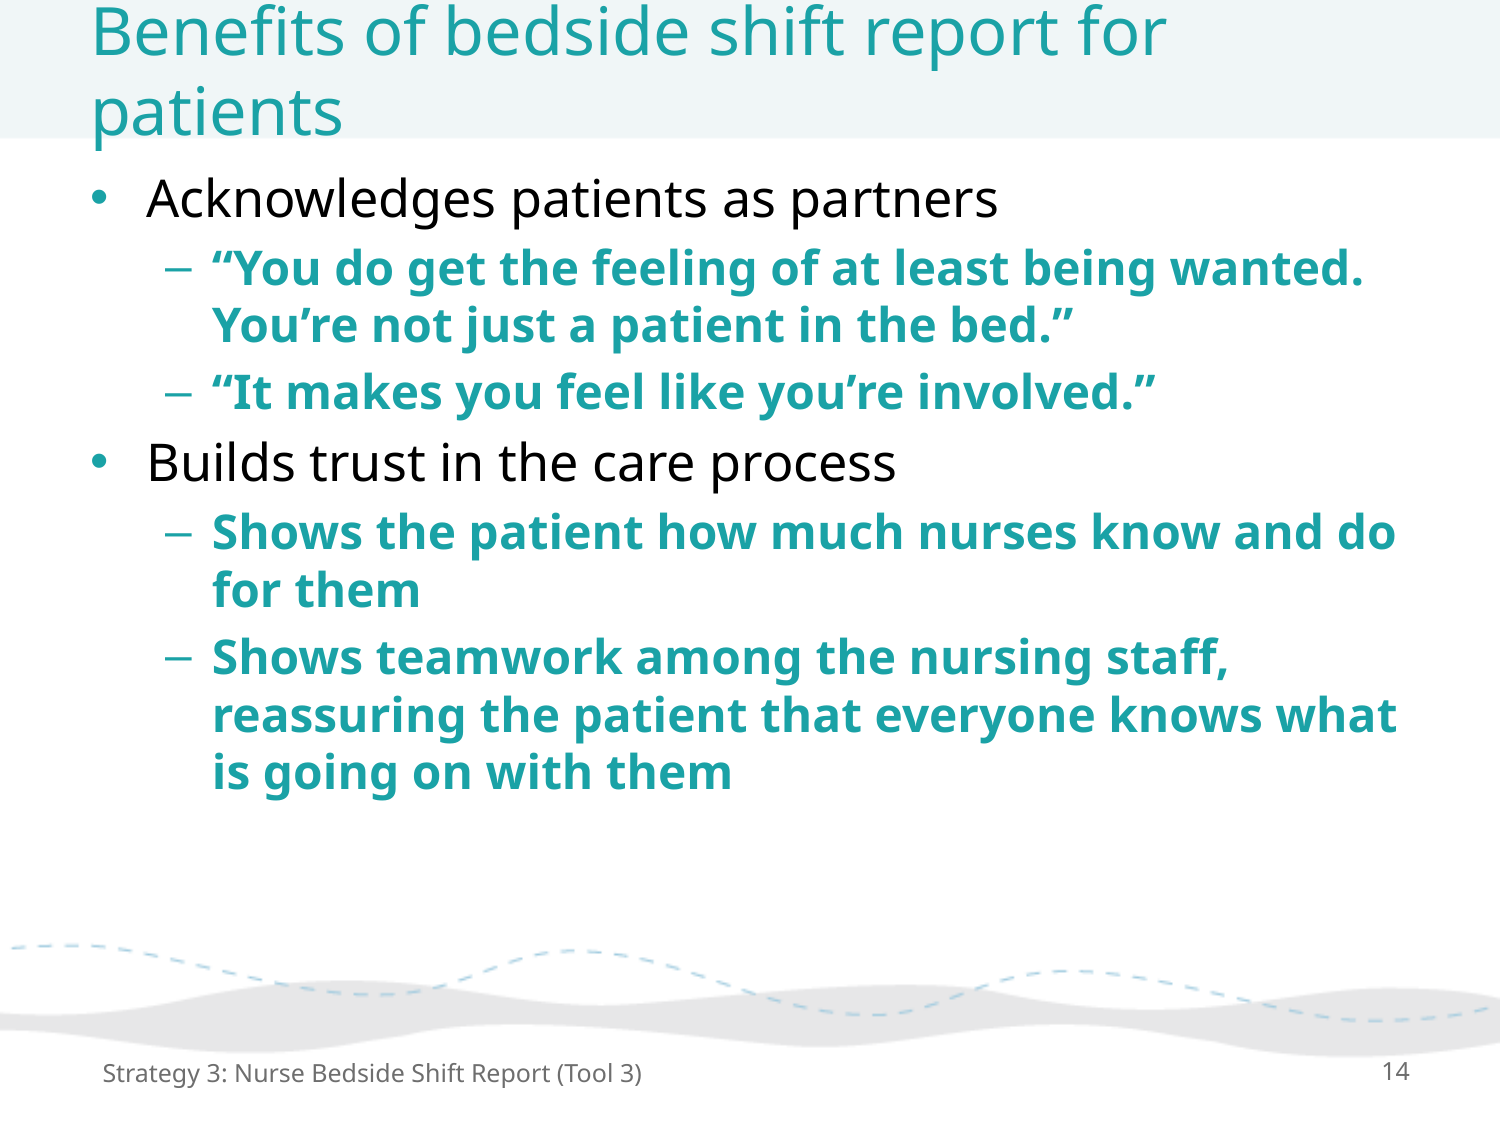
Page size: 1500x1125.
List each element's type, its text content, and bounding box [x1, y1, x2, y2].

title Benefits of bedside shift report for patients [75, 0, 1425, 138]
picture [0, 0, 1500, 1125]
footer Strategy 3: Nurse Bedside Shift Report (Tool 3) [87, 1042, 763, 1103]
slide_number 14 [1074, 1042, 1425, 1103]
list Acknowledges patients as partners “You do get the feeling of at least being wanted. You’re not just a patient in the bed.” “It makes you feel like you’re involved.” Builds trust in the care process Shows the patient how much nurses know and do for them Shows teamwork among the nursing staff, reassuring the patient that everyone knows what is going on with them [75, 157, 1425, 900]
